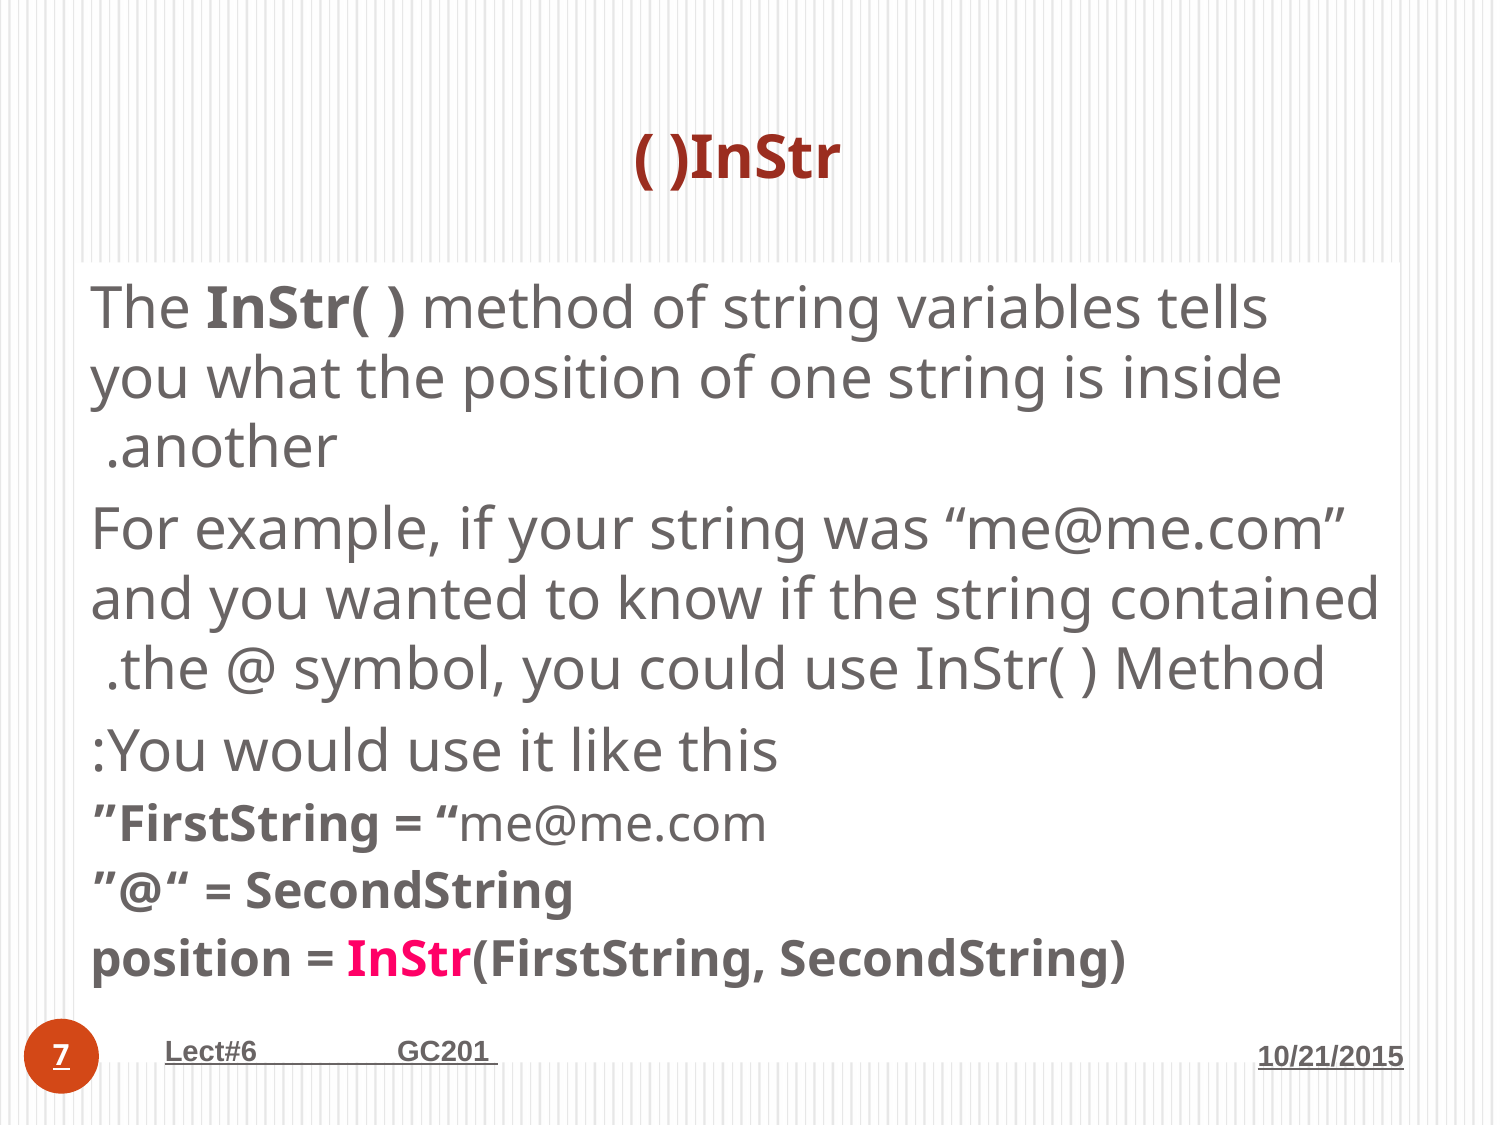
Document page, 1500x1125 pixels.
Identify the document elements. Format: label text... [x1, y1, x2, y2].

title InStr( ) [62, 37, 1413, 279]
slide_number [1012, 1015, 1419, 1094]
slide_number 7 [23, 1018, 99, 1094]
subtitle The InStr( ) method of string variables tells you what the position of one string is inside another. For example, if your string was “me@me.com” and you wanted to know if the string contained the @ symbol, you could use InStr( ) Method. You would use it like this: FirstString = “me@me.com” SecondString = “@” position = InStr(FirstString, SecondString) [74, 279, 1401, 1063]
footer Lect#6 GC201 [150, 1012, 800, 1088]
